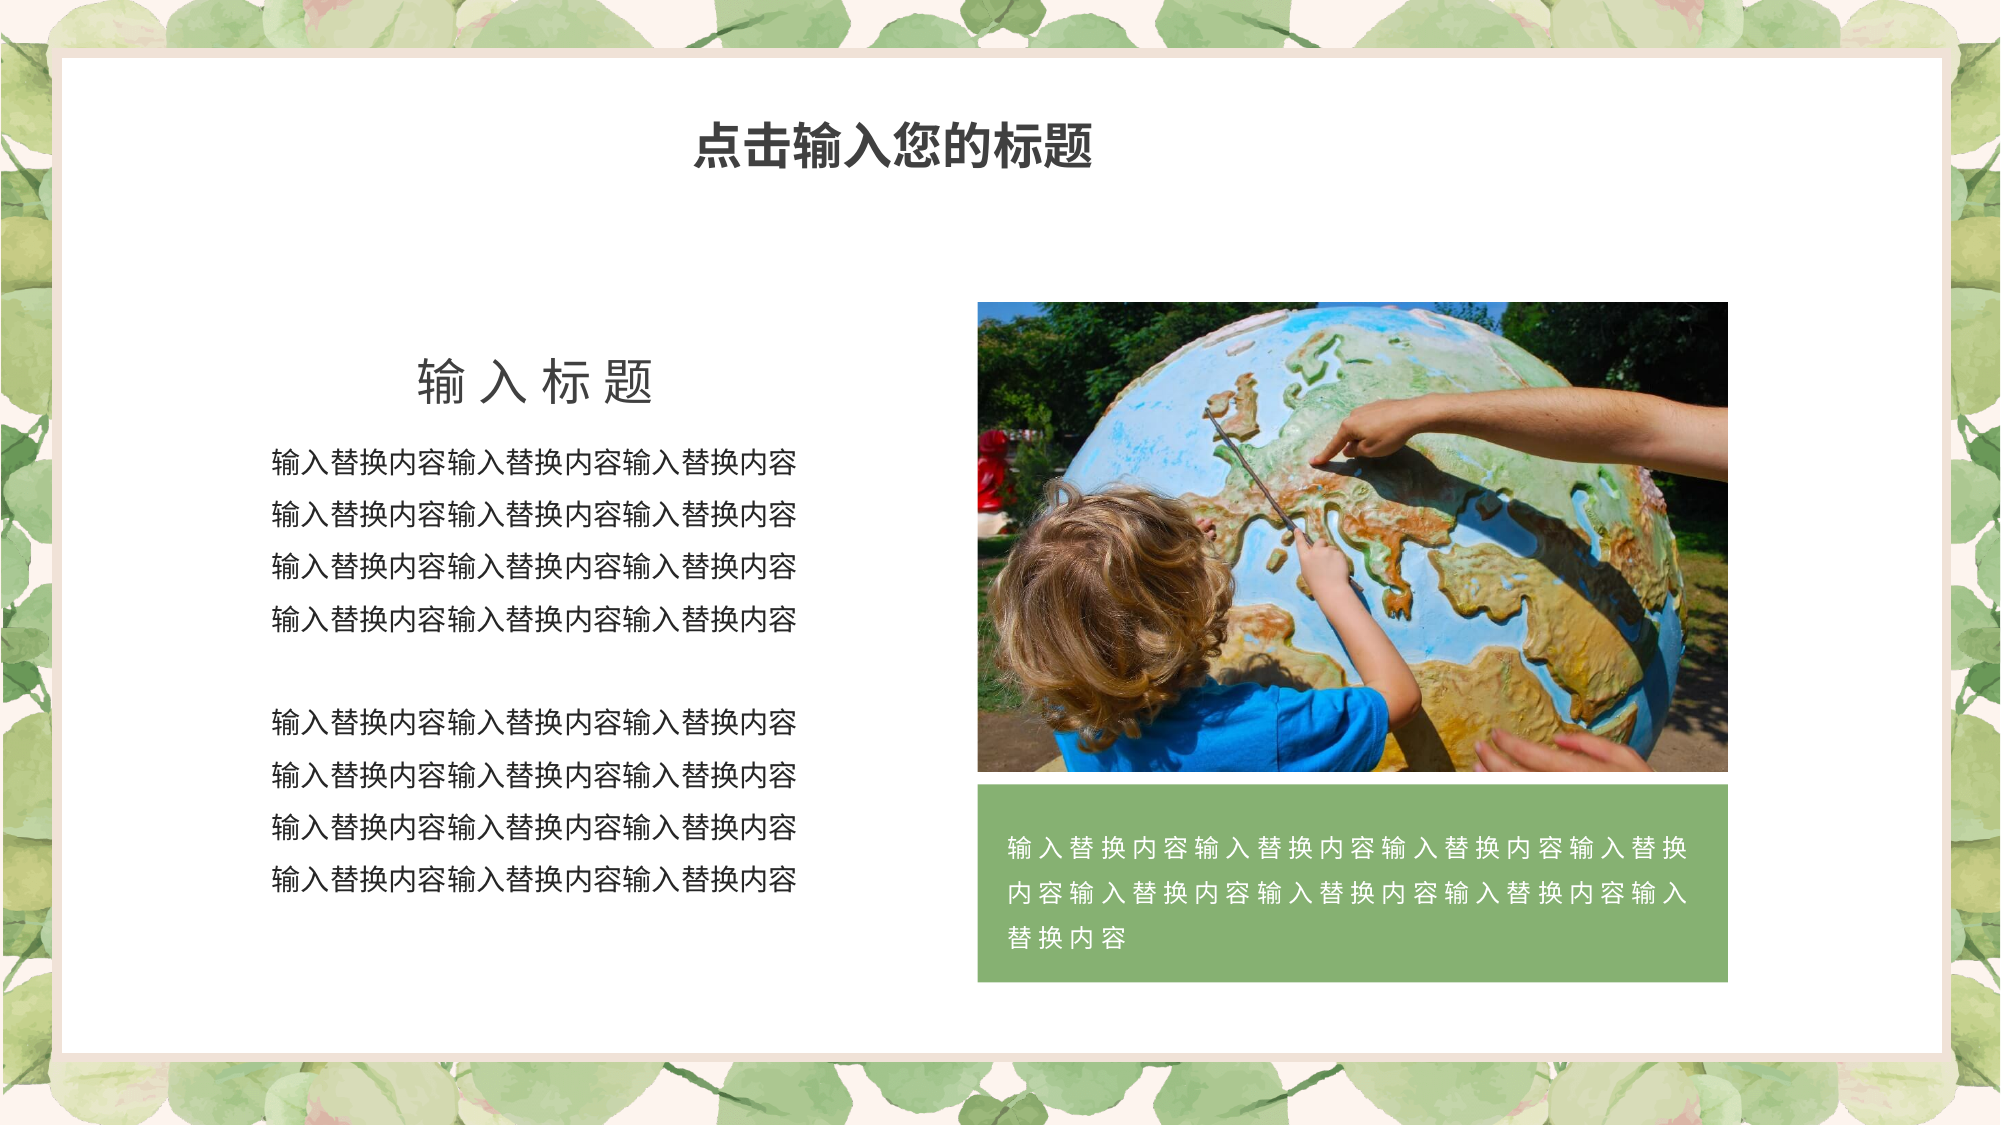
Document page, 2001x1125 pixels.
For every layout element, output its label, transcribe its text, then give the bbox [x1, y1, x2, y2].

text_box 点击输入您的标题 [693, 113, 1307, 175]
picture [2, 1, 2001, 1125]
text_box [251, 343, 819, 901]
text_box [977, 784, 1728, 983]
